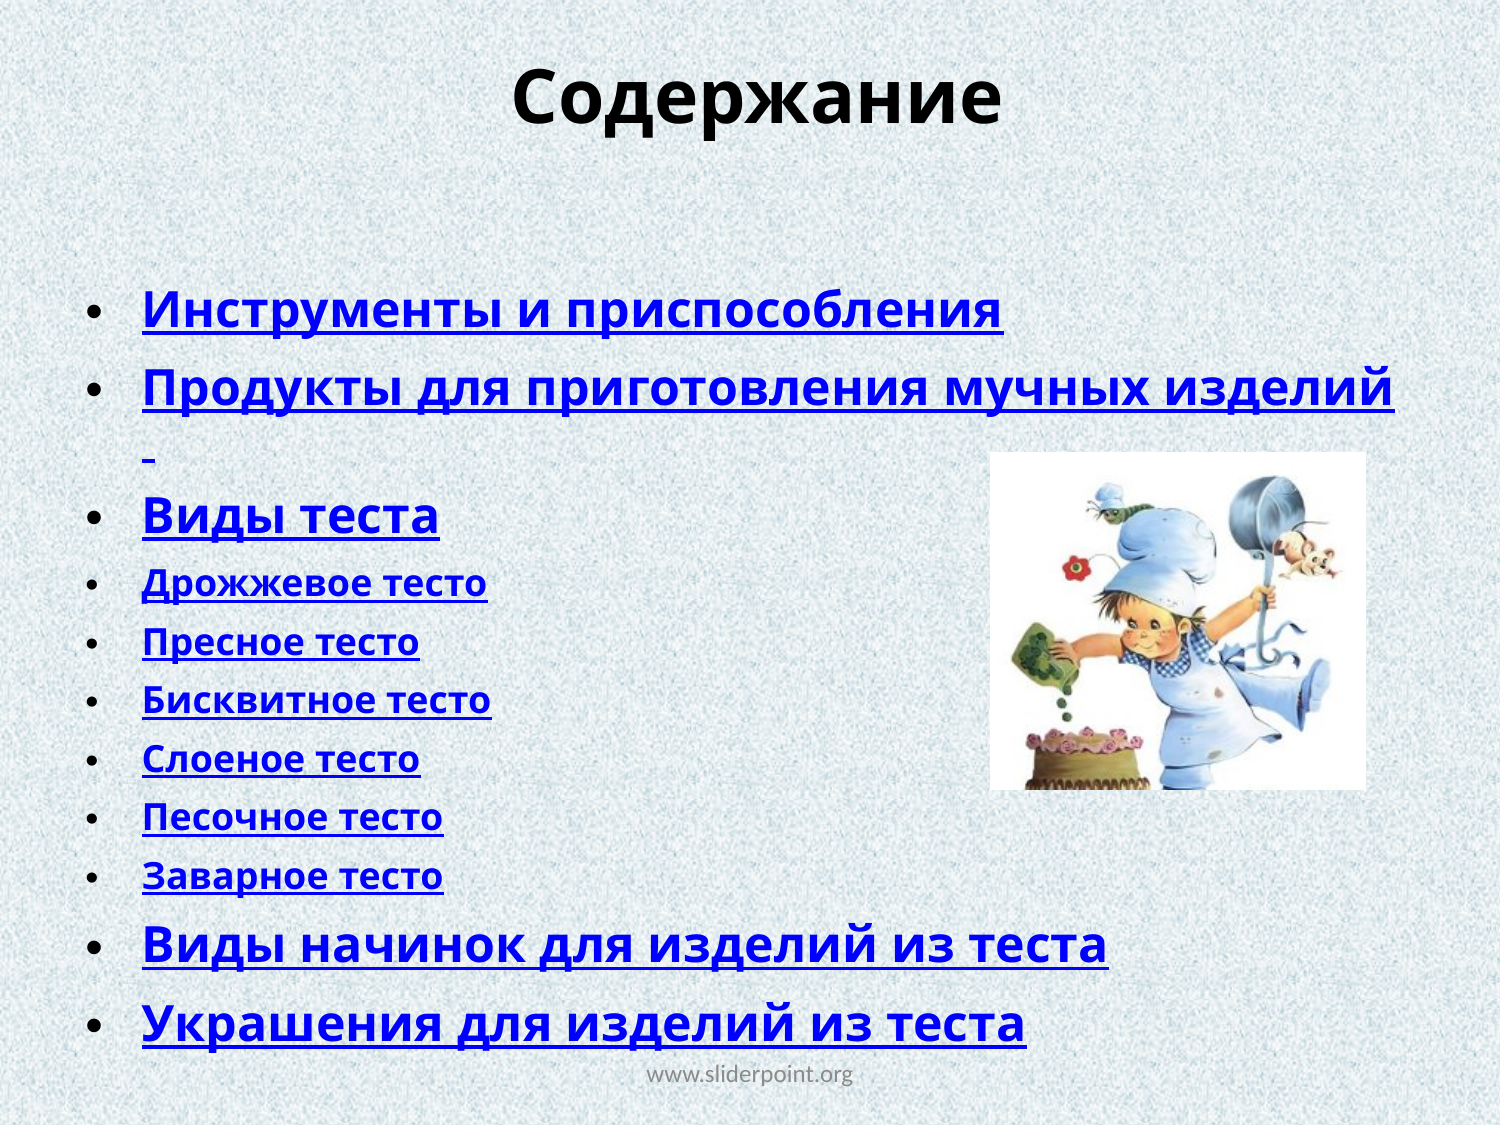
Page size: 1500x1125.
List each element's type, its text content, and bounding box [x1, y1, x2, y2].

title Содержание [81, 0, 1433, 188]
picture [0, 0, 1500, 1125]
list Инструменты и приспособления Продукты для приготовления мучных изделий Виды теста Дрожжевое тесто Пресное тесто Бисквитное тесто Слоеное тесто Песочное тесто Заварное тесто Виды начинок для изделий из теста Украшения для изделий из теста [70, 269, 1421, 997]
footer www.sliderpoint.org [512, 1042, 988, 1103]
